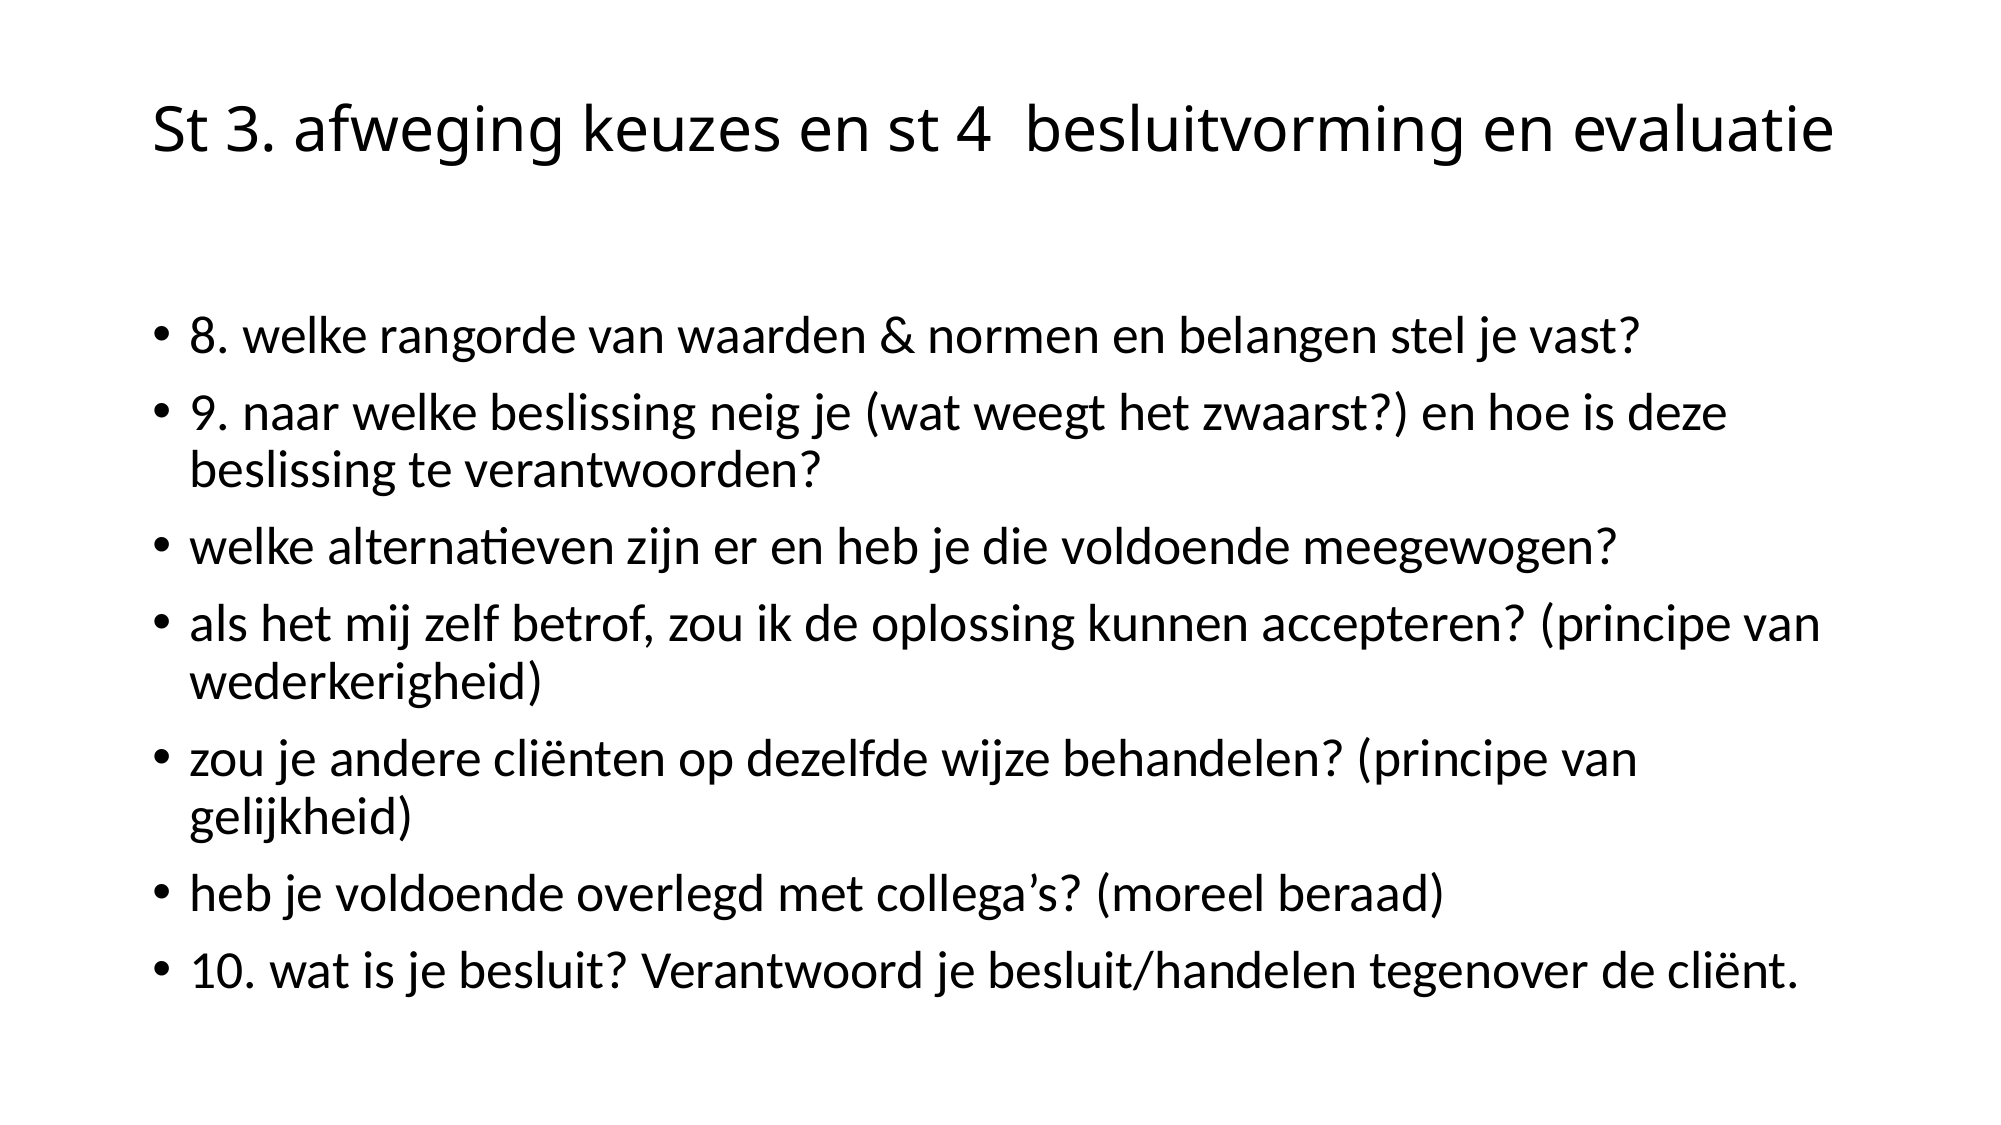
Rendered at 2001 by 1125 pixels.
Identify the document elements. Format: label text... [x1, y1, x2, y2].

list 8. welke rangorde van waarden & normen en belangen stel je vast? 9. naar welke beslissing neig je (wat weegt het zwaarst?) en hoe is deze beslissing te verantwoorden? welke alternatieven zijn er en heb je die voldoende meegewogen? als het mij zelf betrof, zou ik de oplossing kunnen accepteren? (principe van wederkerigheid) zou je andere cliënten op dezelfde wijze behandelen? (principe van gelijkheid) heb je voldoende overlegd met collega’s? (moreel beraad) 10. wat is je besluit? Verantwoord je besluit/handelen tegenover de cliënt. [137, 299, 1863, 1014]
title St 3. afweging keuzes en st 4 besluitvorming en evaluatie [137, 59, 1863, 278]
